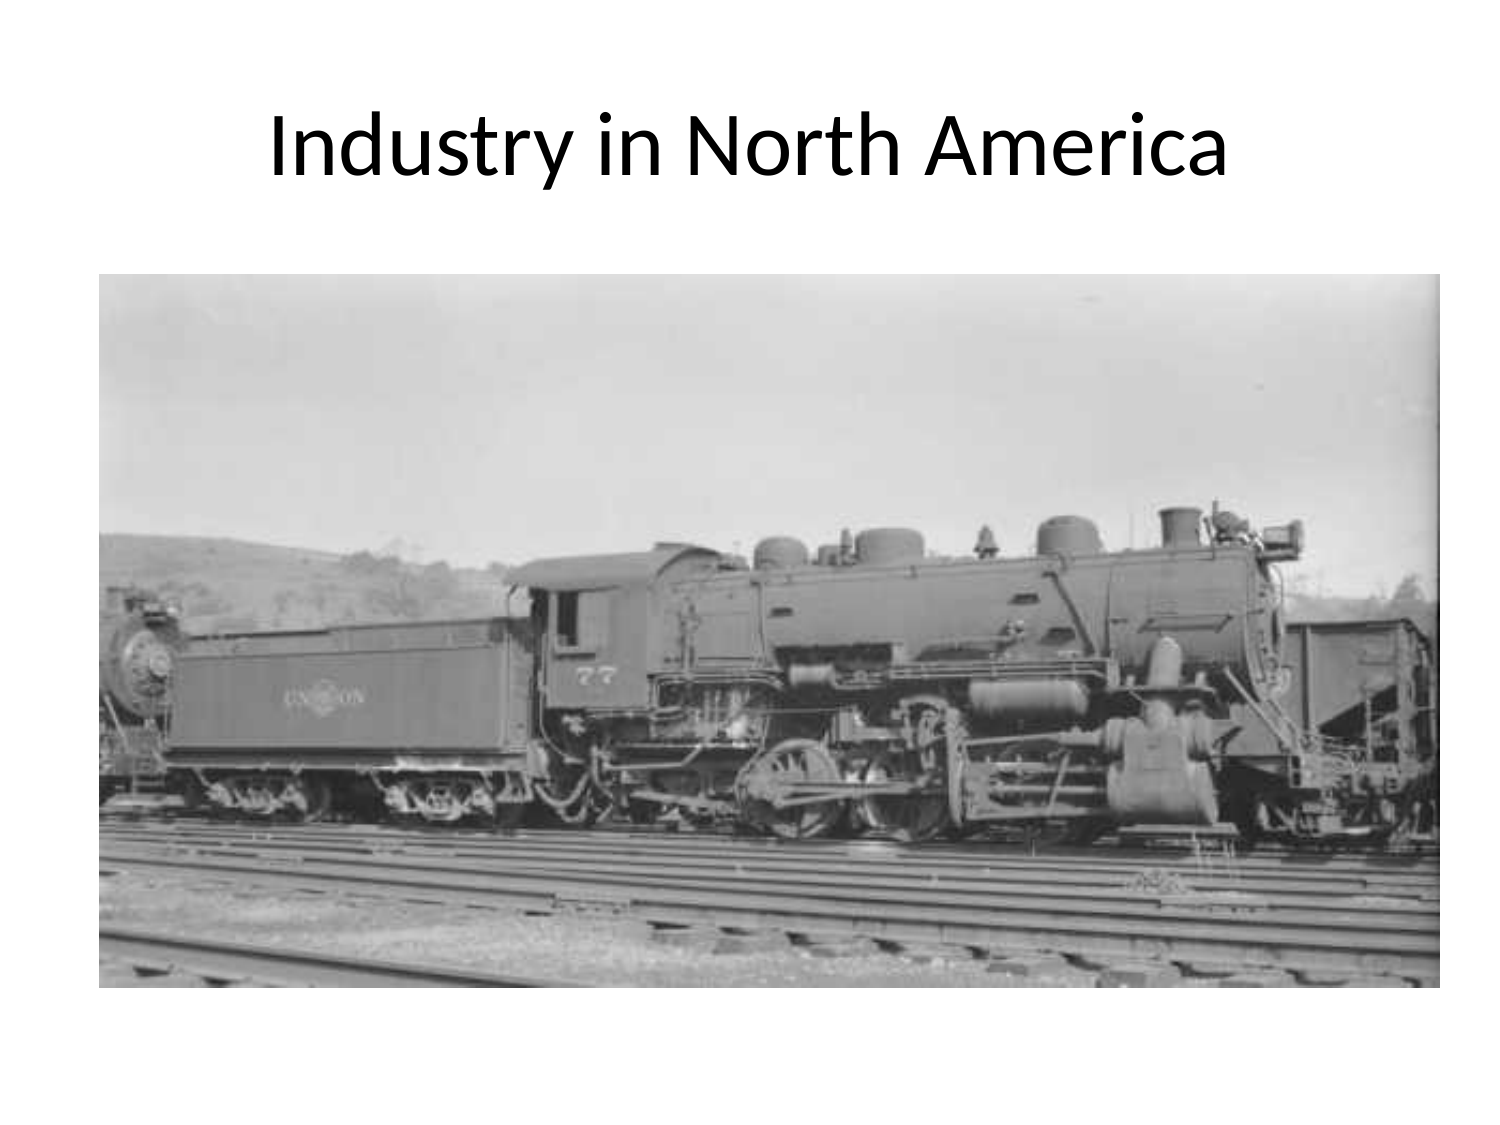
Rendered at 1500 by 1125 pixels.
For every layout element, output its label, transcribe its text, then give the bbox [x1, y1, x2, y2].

picture [99, 274, 1440, 988]
title Industry in North America [75, 45, 1425, 233]
